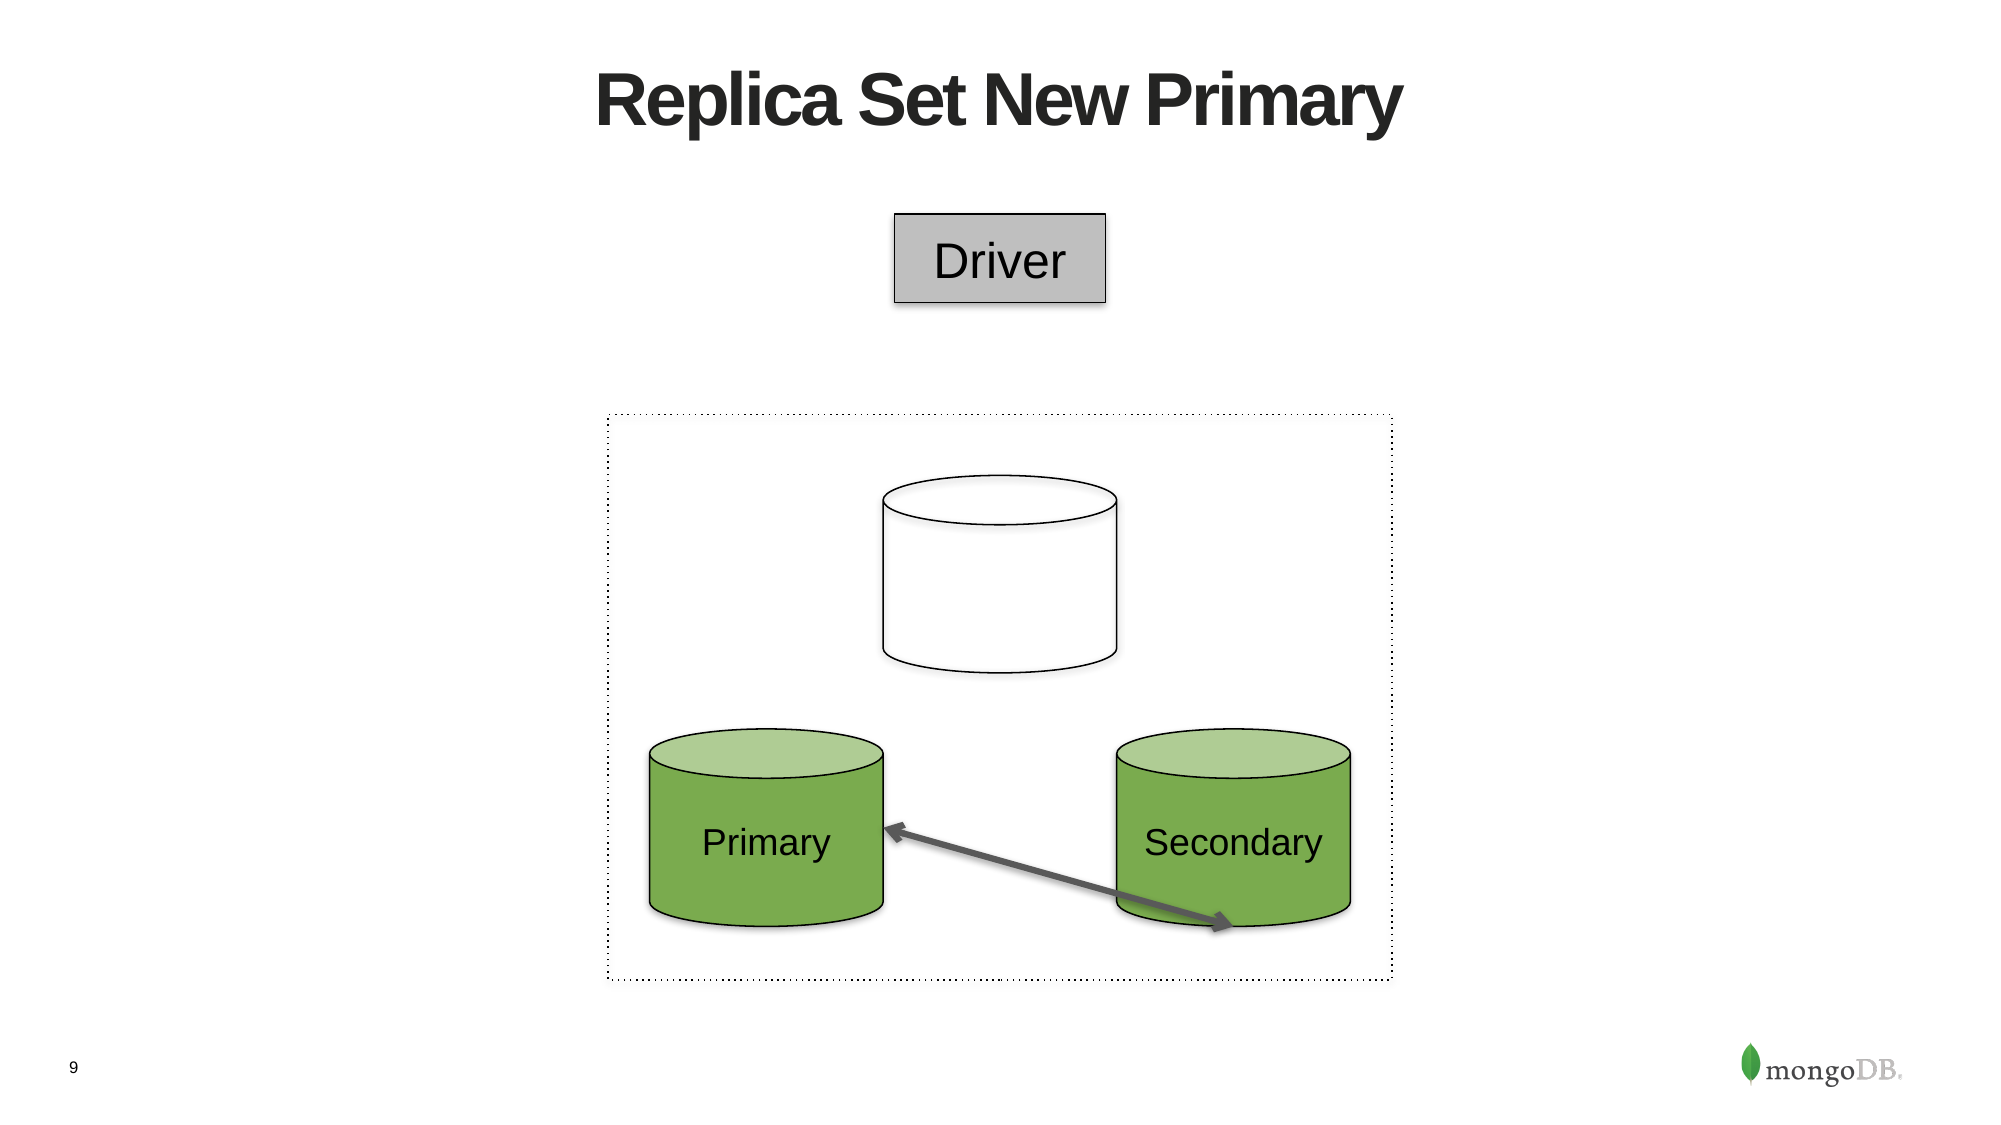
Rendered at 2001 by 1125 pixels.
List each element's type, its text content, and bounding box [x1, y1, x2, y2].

text_box Driver [894, 213, 1106, 303]
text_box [607, 414, 1393, 981]
title Replica Set New Primary [99, 1, 1900, 190]
